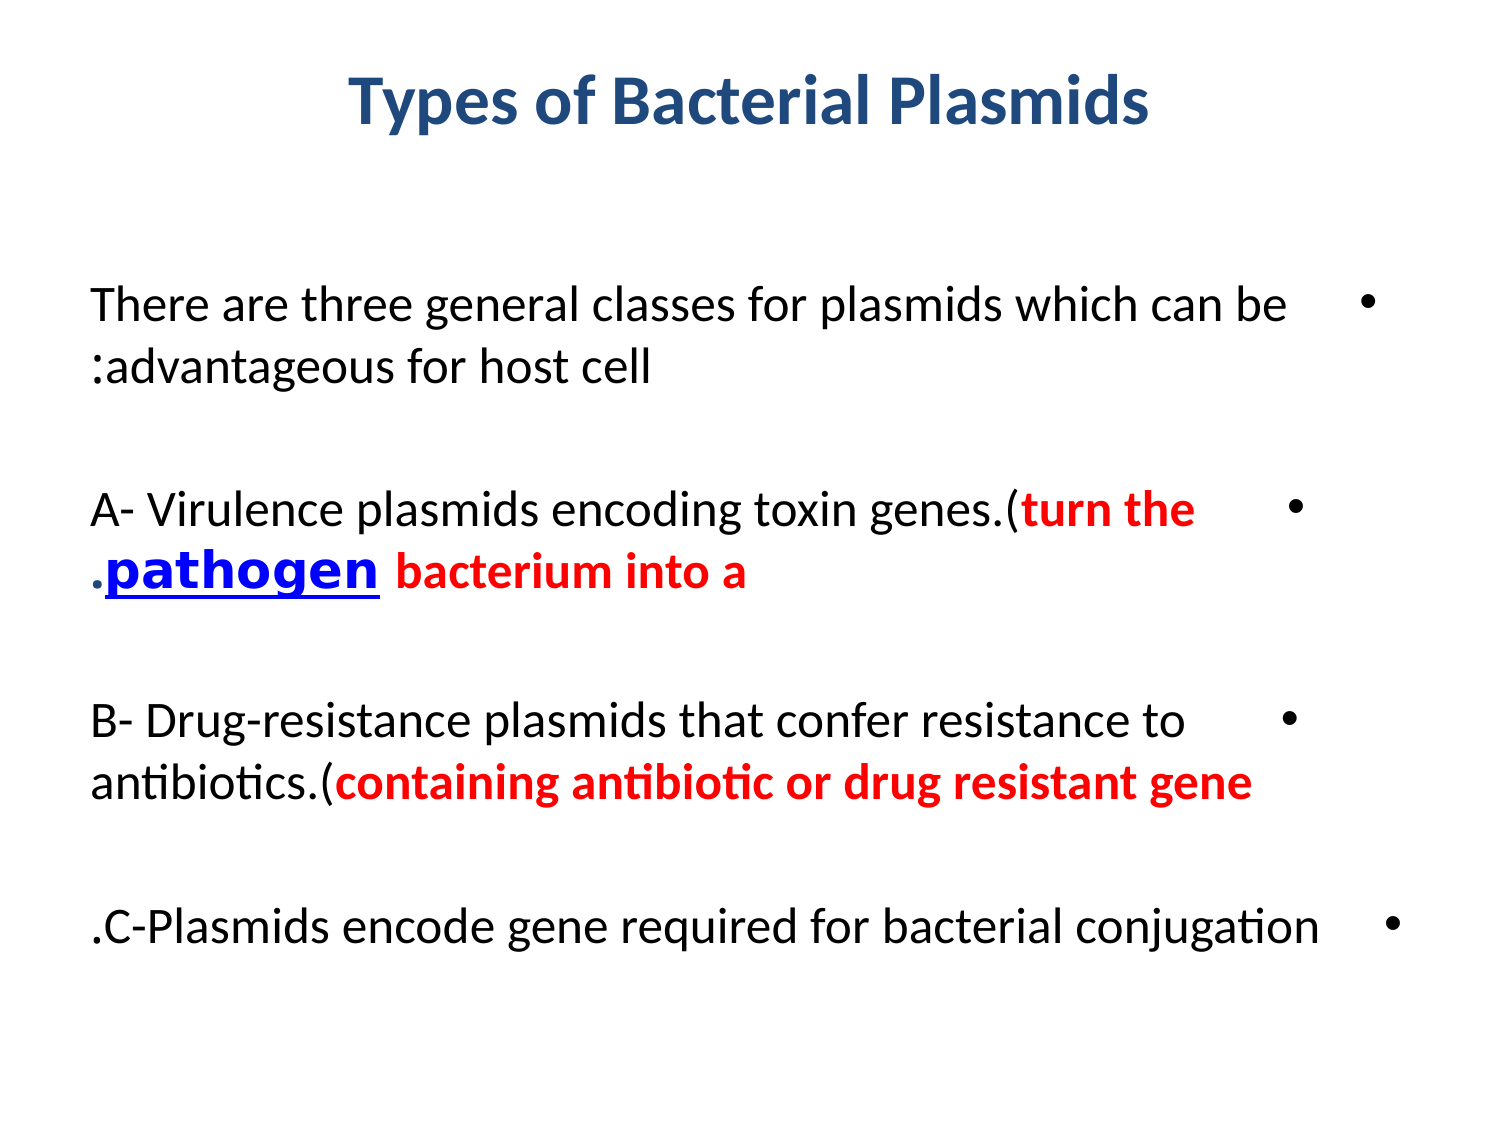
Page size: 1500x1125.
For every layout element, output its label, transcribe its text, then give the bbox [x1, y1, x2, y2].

title Types of Bacterial Plasmids [75, 45, 1425, 233]
list There are three general classes for plasmids which can be advantageous for host cell: A- Virulence plasmids encoding toxin genes.(turn the bacterium into a pathogen. B- Drug-resistance plasmids that confer resistance to antibiotics.(containing antibiotic or drug resistant gene C-Plasmids encode gene required for bacterial conjugation. [75, 262, 1425, 1005]
